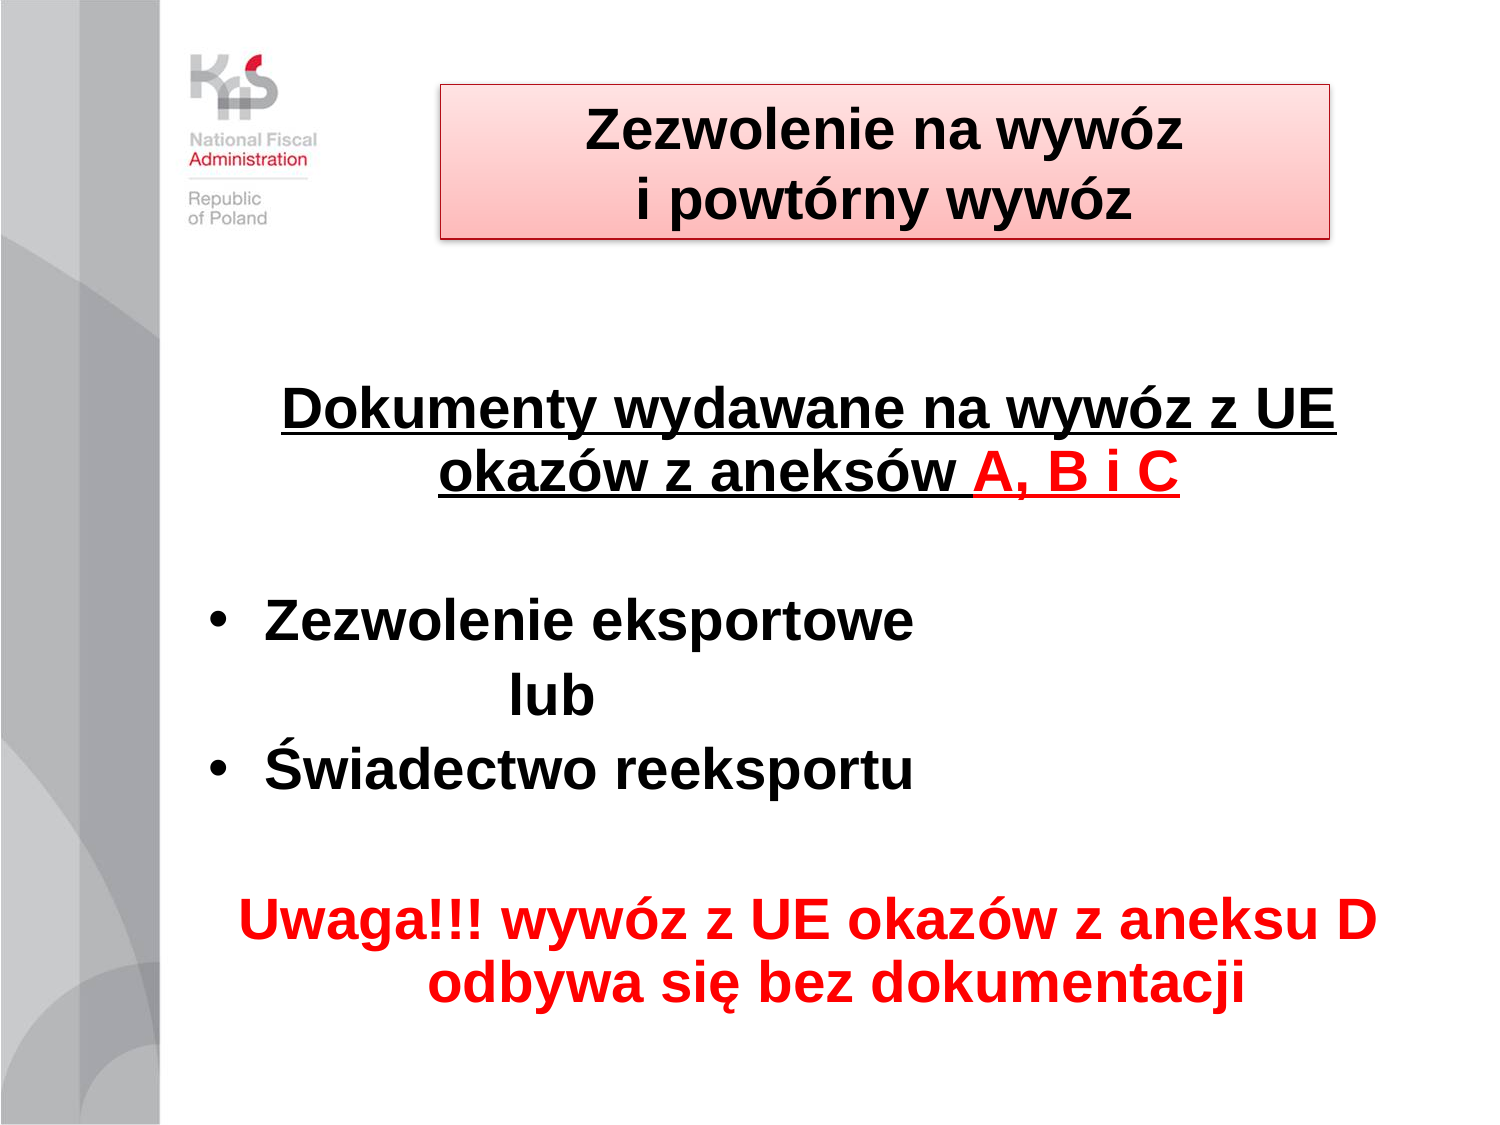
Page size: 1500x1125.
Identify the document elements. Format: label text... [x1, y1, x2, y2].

list Dokumenty wydawane na wywóz z UE okazów z aneksów A, B i C Zezwolenie eksportowe lub Świadectwo reeksportu Uwaga!!! wywóz z UE okazów z aneksu D odbywa się bez dokumentacji [193, 278, 1426, 1083]
text_box Zezwolenie na wywóz i powtórny wywóz [440, 84, 1330, 240]
picture [0, 0, 1500, 1125]
